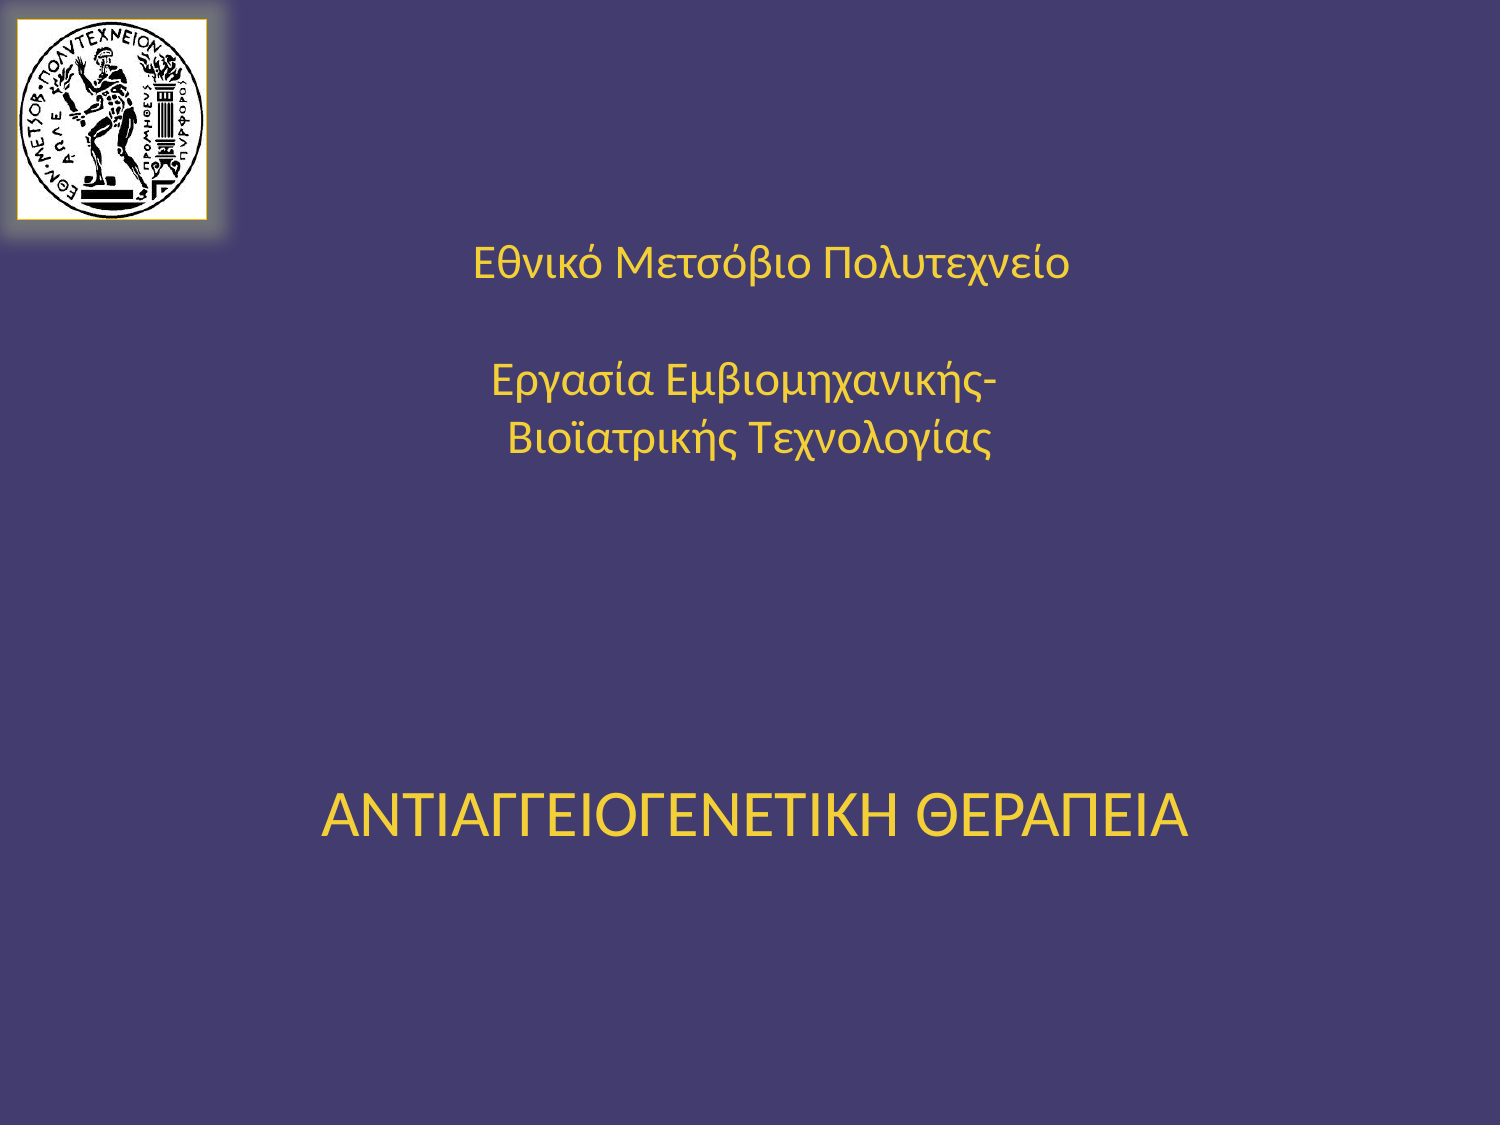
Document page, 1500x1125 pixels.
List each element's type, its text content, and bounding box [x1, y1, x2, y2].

picture [17, 18, 207, 221]
title Εθνικό Μετσόβιο Πολυτεχνείο Εργασία Εμβιομηχανικής- Βιοϊατρικής Τεχνολογίας [112, 219, 1388, 591]
subtitle ΑΝΤΙΑΓΓΕΙΟΓΕΝΕΤΙΚΗ ΘΕΡΑΠΕΙΑ [230, 668, 1281, 957]
